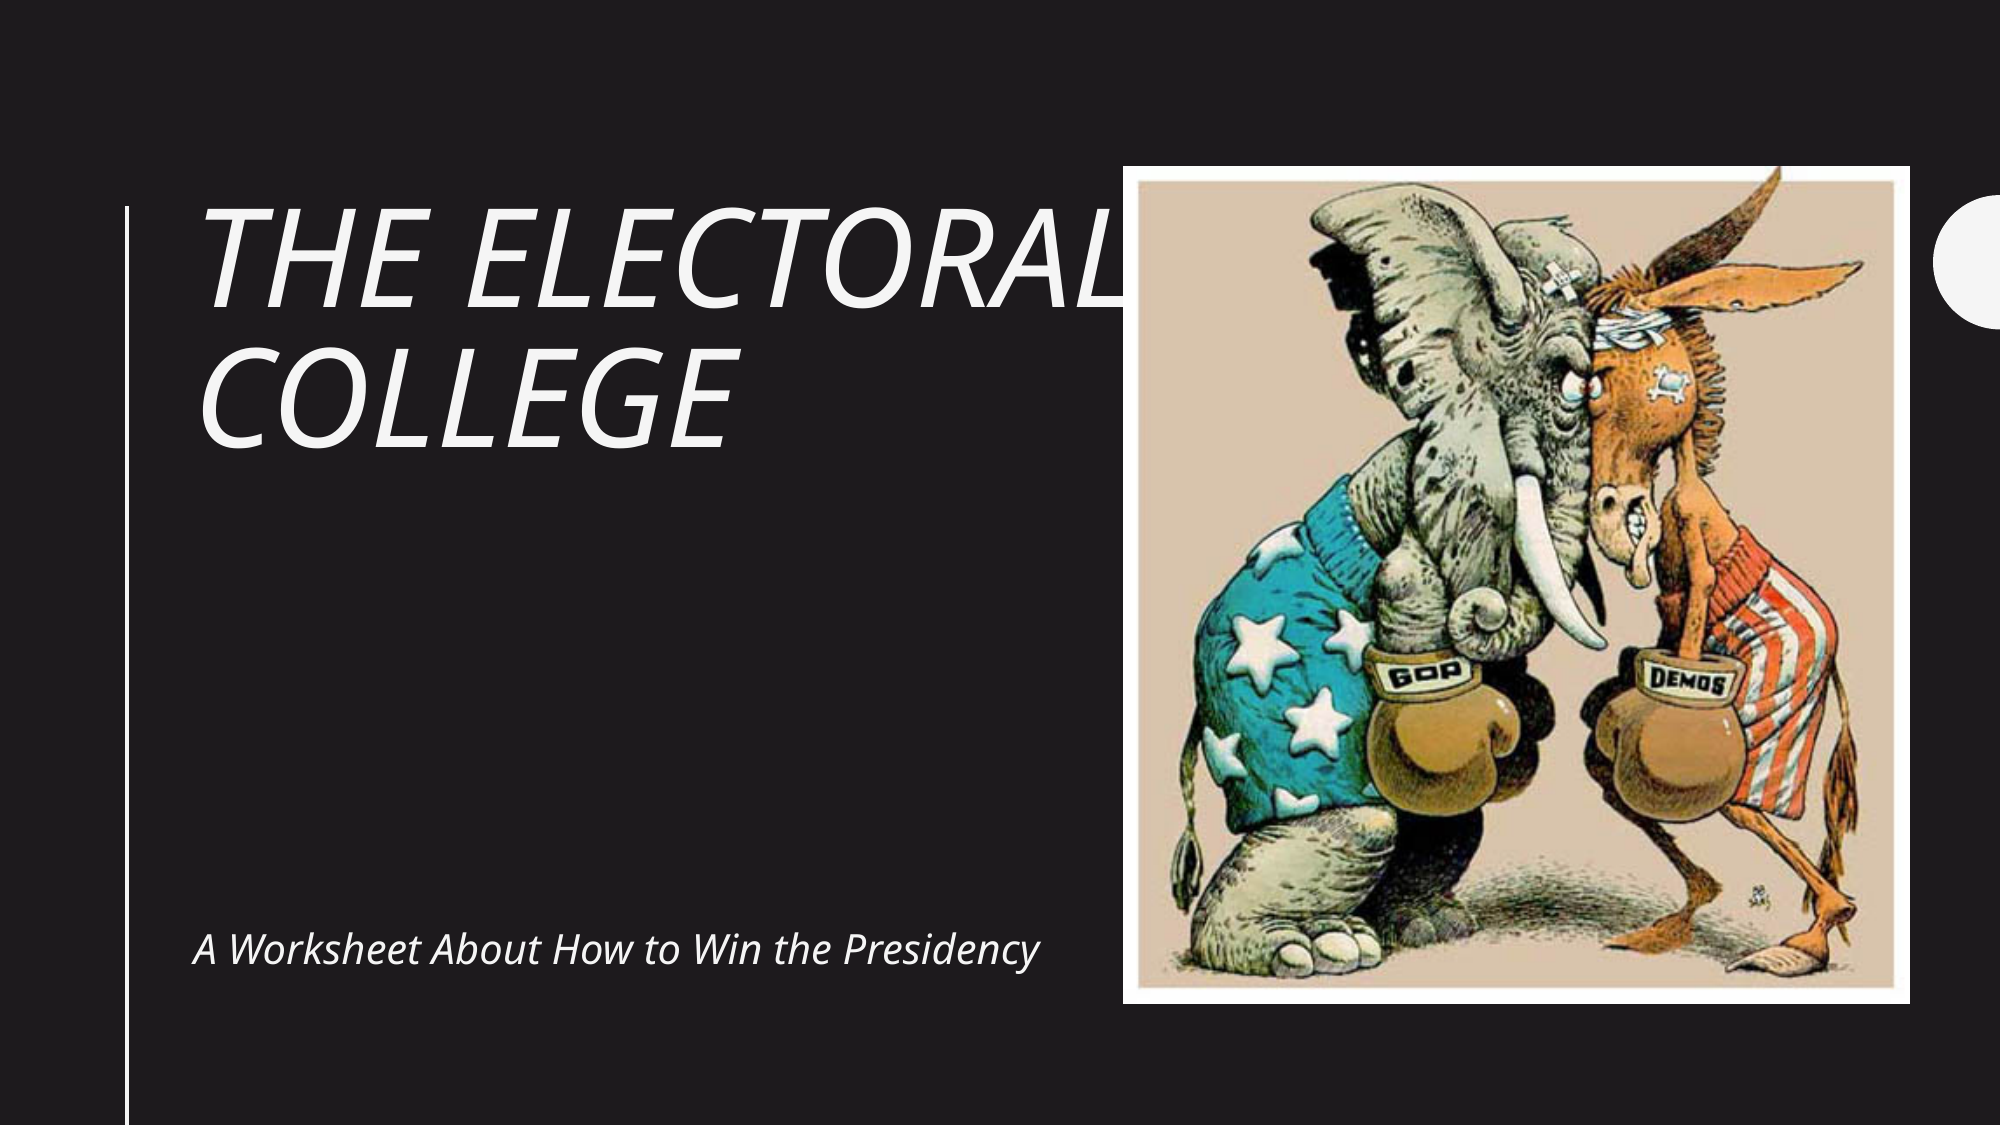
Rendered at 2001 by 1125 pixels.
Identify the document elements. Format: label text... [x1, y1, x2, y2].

title The Electoral College [178, 187, 1123, 888]
subtitle A Worksheet About How to Win the Presidency [178, 908, 1333, 1025]
picture [1123, 166, 1910, 1004]
